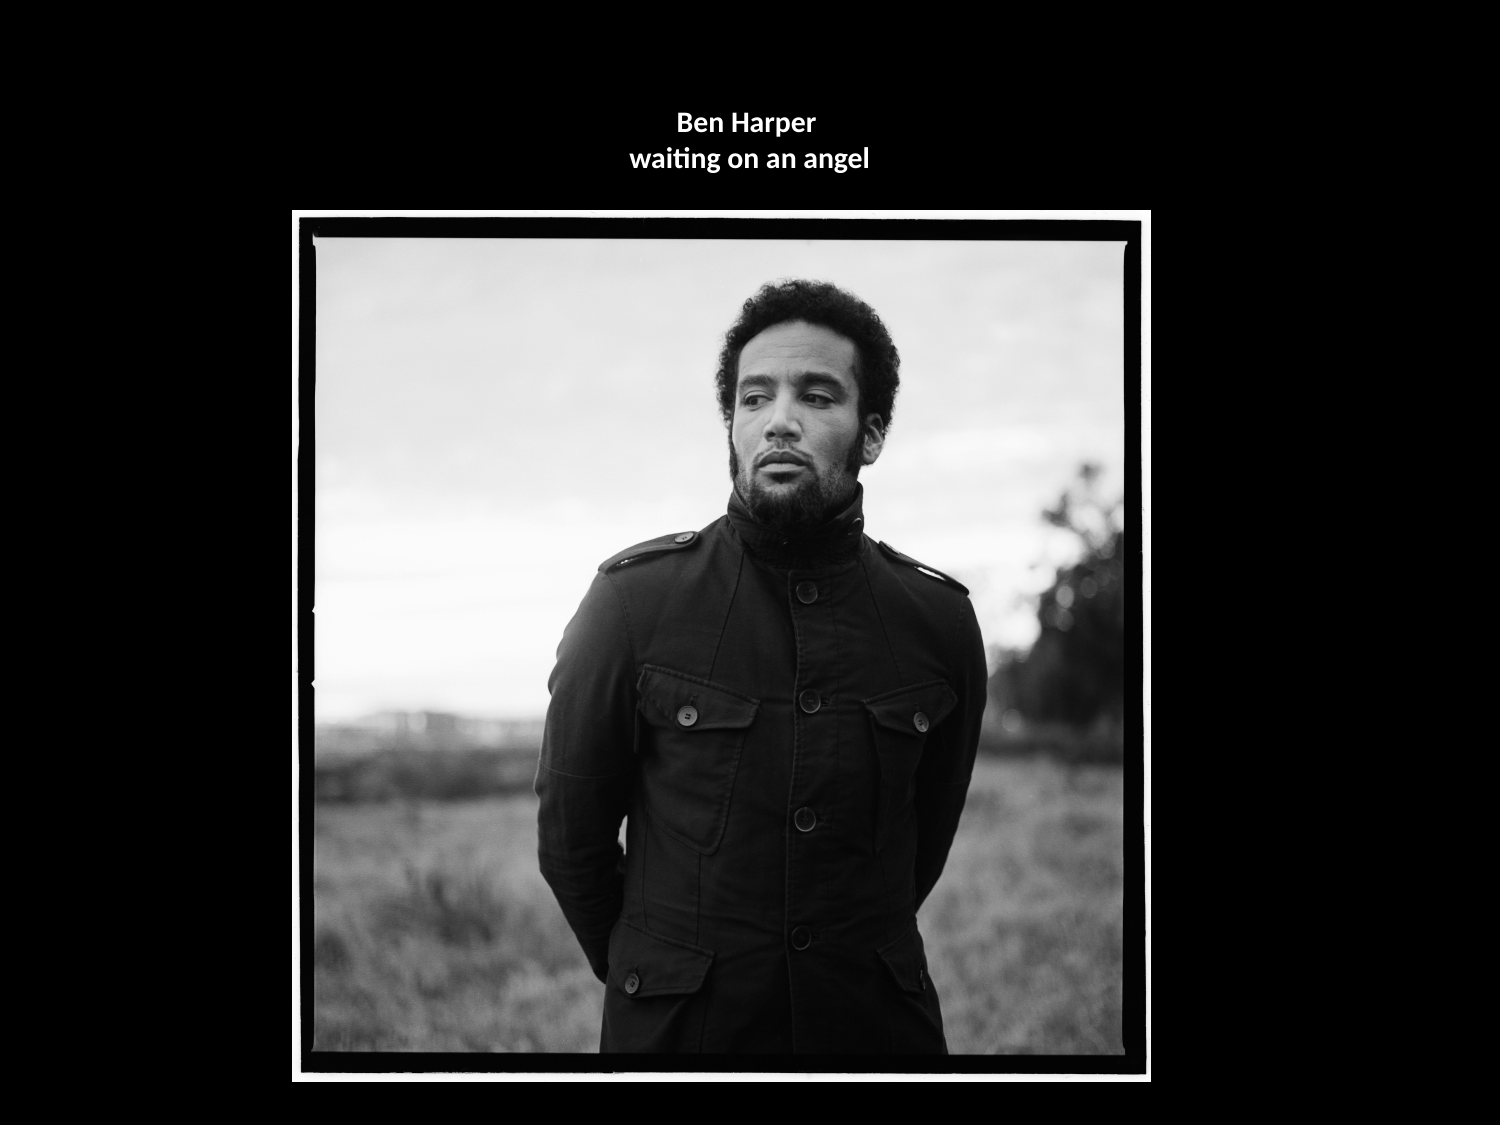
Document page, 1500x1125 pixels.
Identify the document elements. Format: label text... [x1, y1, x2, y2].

title Ben Harper waiting on an angel [75, 45, 1425, 233]
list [292, 210, 1152, 1082]
